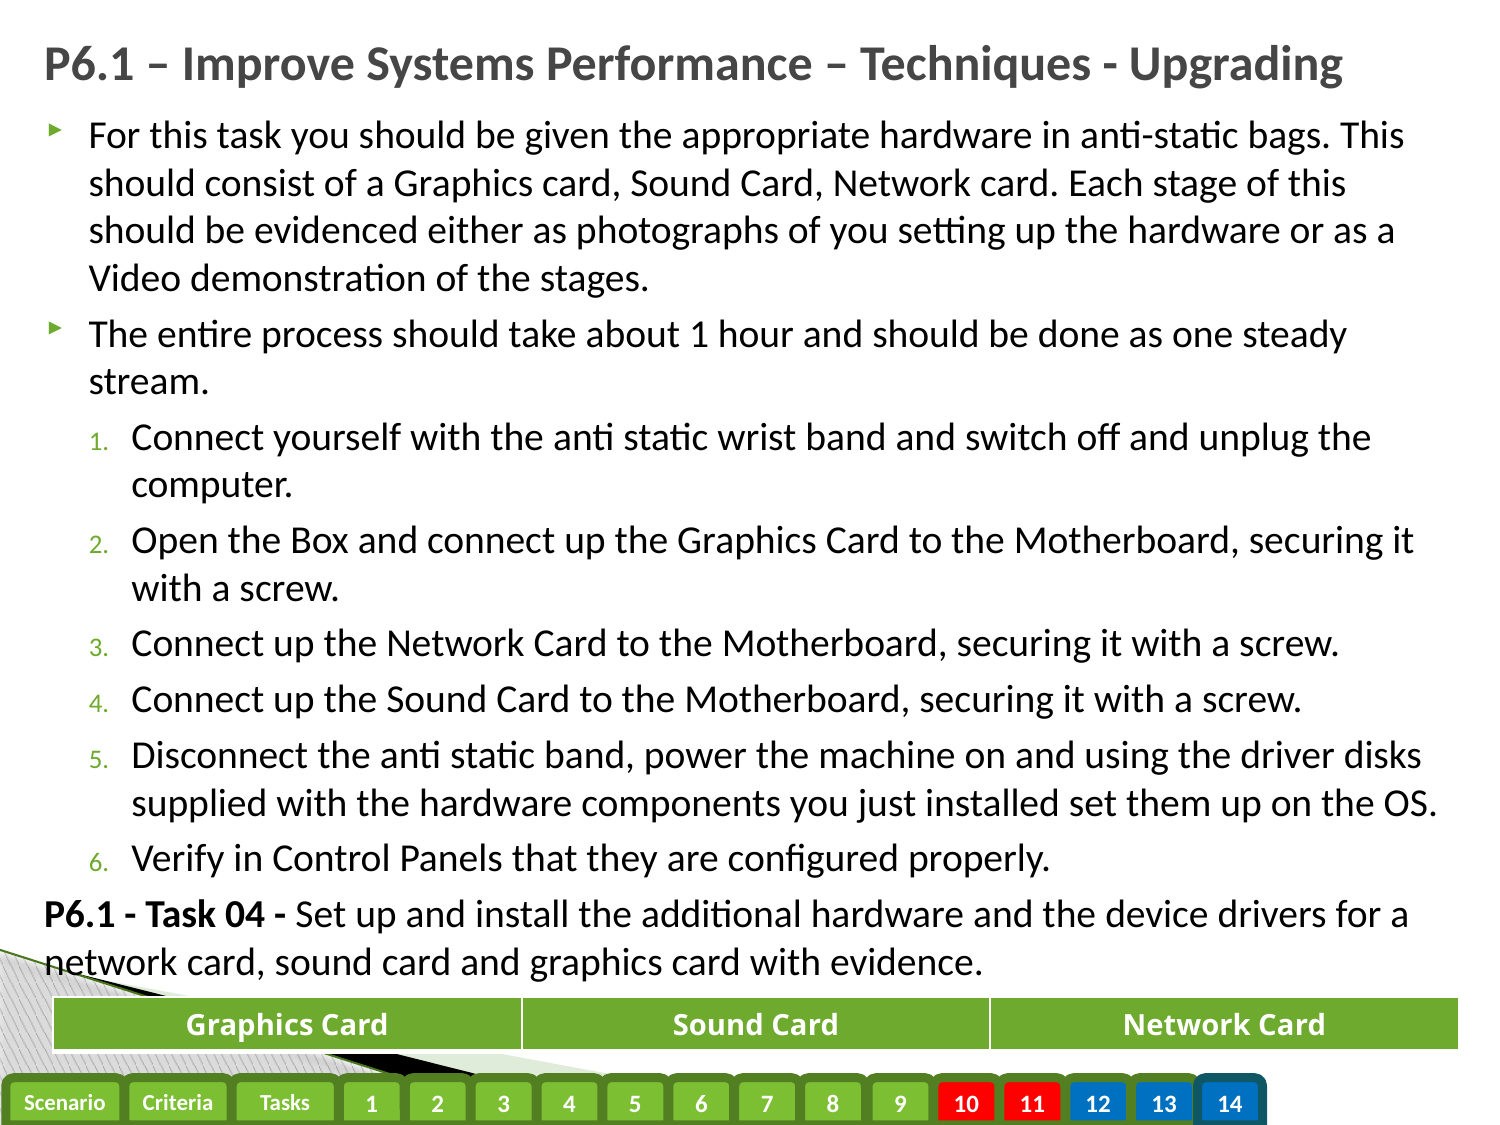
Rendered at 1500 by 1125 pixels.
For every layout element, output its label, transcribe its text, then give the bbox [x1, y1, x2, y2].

text_box P6.1 – Improve Systems Performance – Techniques - Upgrading [29, 30, 1463, 90]
table_header Network Card [991, 998, 1458, 1049]
table_header Graphics Card [54, 998, 521, 1049]
list For this task you should be given the appropriate hardware in anti-static bags. This should consist of a Graphics card, Sound Card, Network card. Each stage of this should be evidenced either as photographs of you setting up the hardware or as a Video demonstration of the stages. The entire process should take about 1 hour and should be done as one steady stream. Connect yourself with the anti static wrist band and switch off and unplug the computer. Open the Box and connect up the Graphics Card to the Motherboard, securing it with a screw. Connect up the Network Card to the Motherboard, securing it with a screw. Connect up the Sound Card to the Motherboard, securing it with a screw. Disconnect the anti static band, power the machine on and using the driver disks supplied with the hardware components you just installed set them up on the OS. Verify in Control Panels that they are configured properly. P6.1 - Task 04 - Set up and install the additional hardware and the device drivers for a network card, sound card and graphics card with evidence. [29, 101, 1471, 976]
table_header Sound Card [523, 998, 989, 1049]
